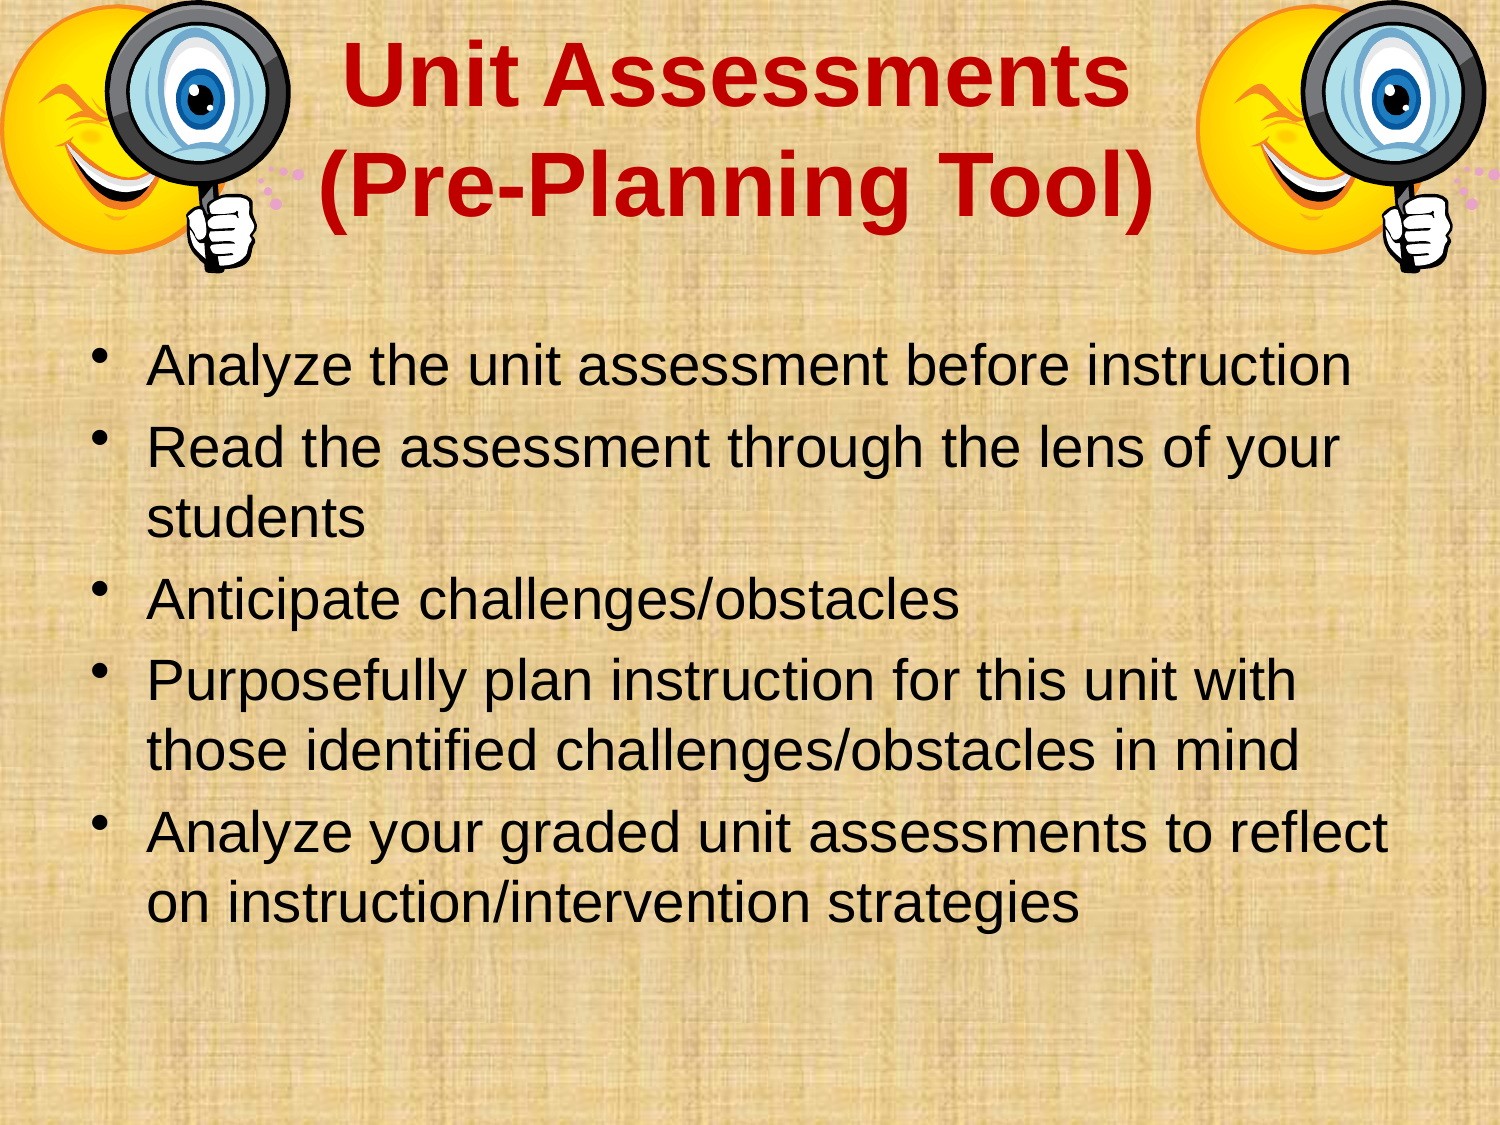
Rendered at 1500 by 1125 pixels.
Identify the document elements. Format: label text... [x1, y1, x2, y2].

title Unit Assessments (Pre-Planning Tool) [309, 62, 1190, 188]
picture [0, 0, 1500, 1125]
list Analyze the unit assessment before instruction Read the assessment through the lens of your students Anticipate challenges/obstacles Purposefully plan instruction for this unit with those identified challenges/obstacles in mind Analyze your graded unit assessments to reflect on instruction/intervention strategies [74, 319, 1426, 1113]
